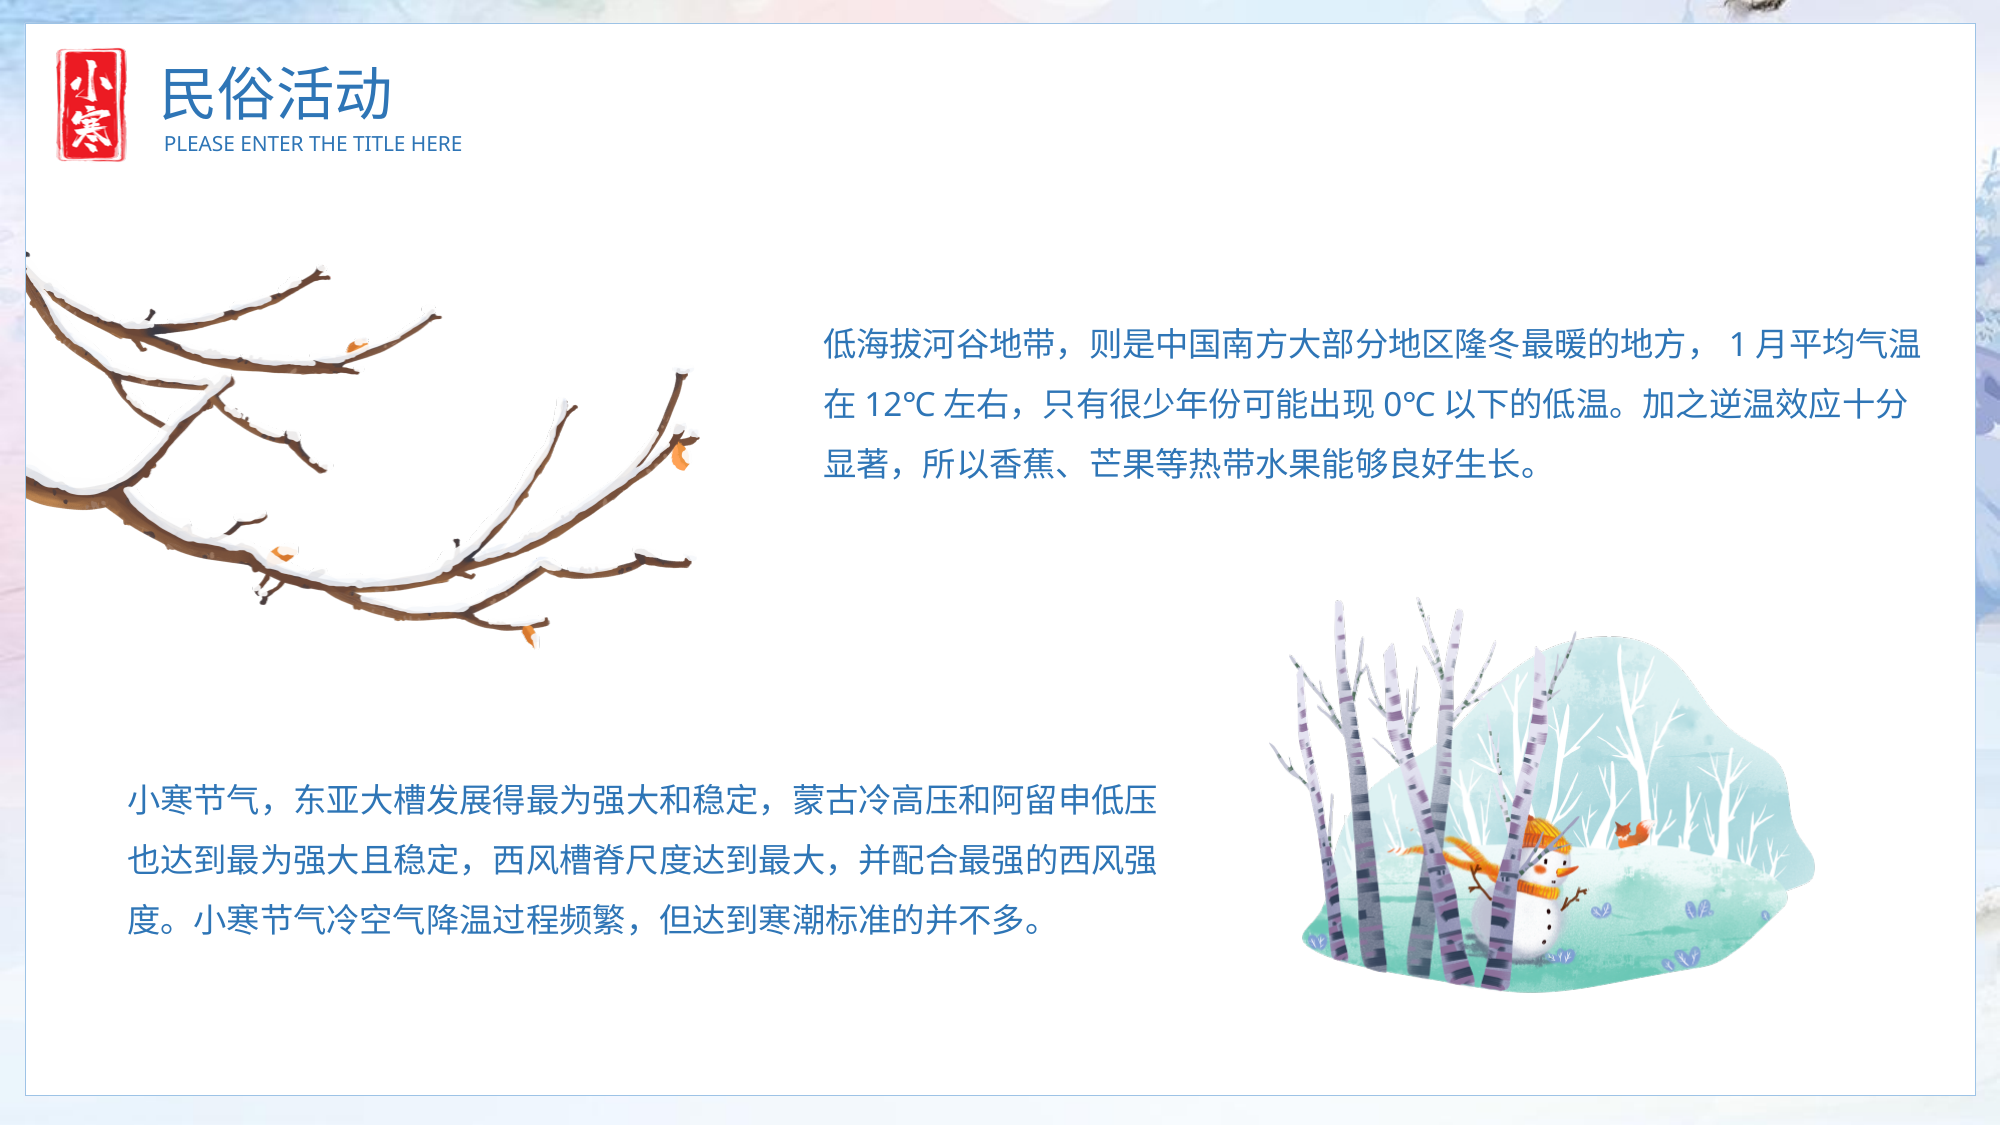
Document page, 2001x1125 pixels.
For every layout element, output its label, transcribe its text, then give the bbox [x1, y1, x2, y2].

text_box 低海拔河谷地带，则是中国南方大部分地区隆冬最暖的地方，1月平均气温在12℃左右，只有很少年份可能出现0℃以下的低温。加之逆温效应十分显著，所以香蕉、芒果等热带水果能够良好生长。 [808, 295, 1944, 491]
text_box 小寒节气，东亚大槽发展得最为强大和稳定，蒙古冷高压和阿留申低压也达到最为强大且稳定，西风槽脊尺度达到最大，并配合最强的西风强度。小寒节气冷空气降温过程频繁，但达到寒潮标准的并不多。 [112, 752, 1190, 947]
text_box PLEASE ENTER THE TITLE HERE [149, 123, 478, 163]
text_box 民俗活动 [144, 50, 467, 135]
picture [0, 0, 2000, 1125]
